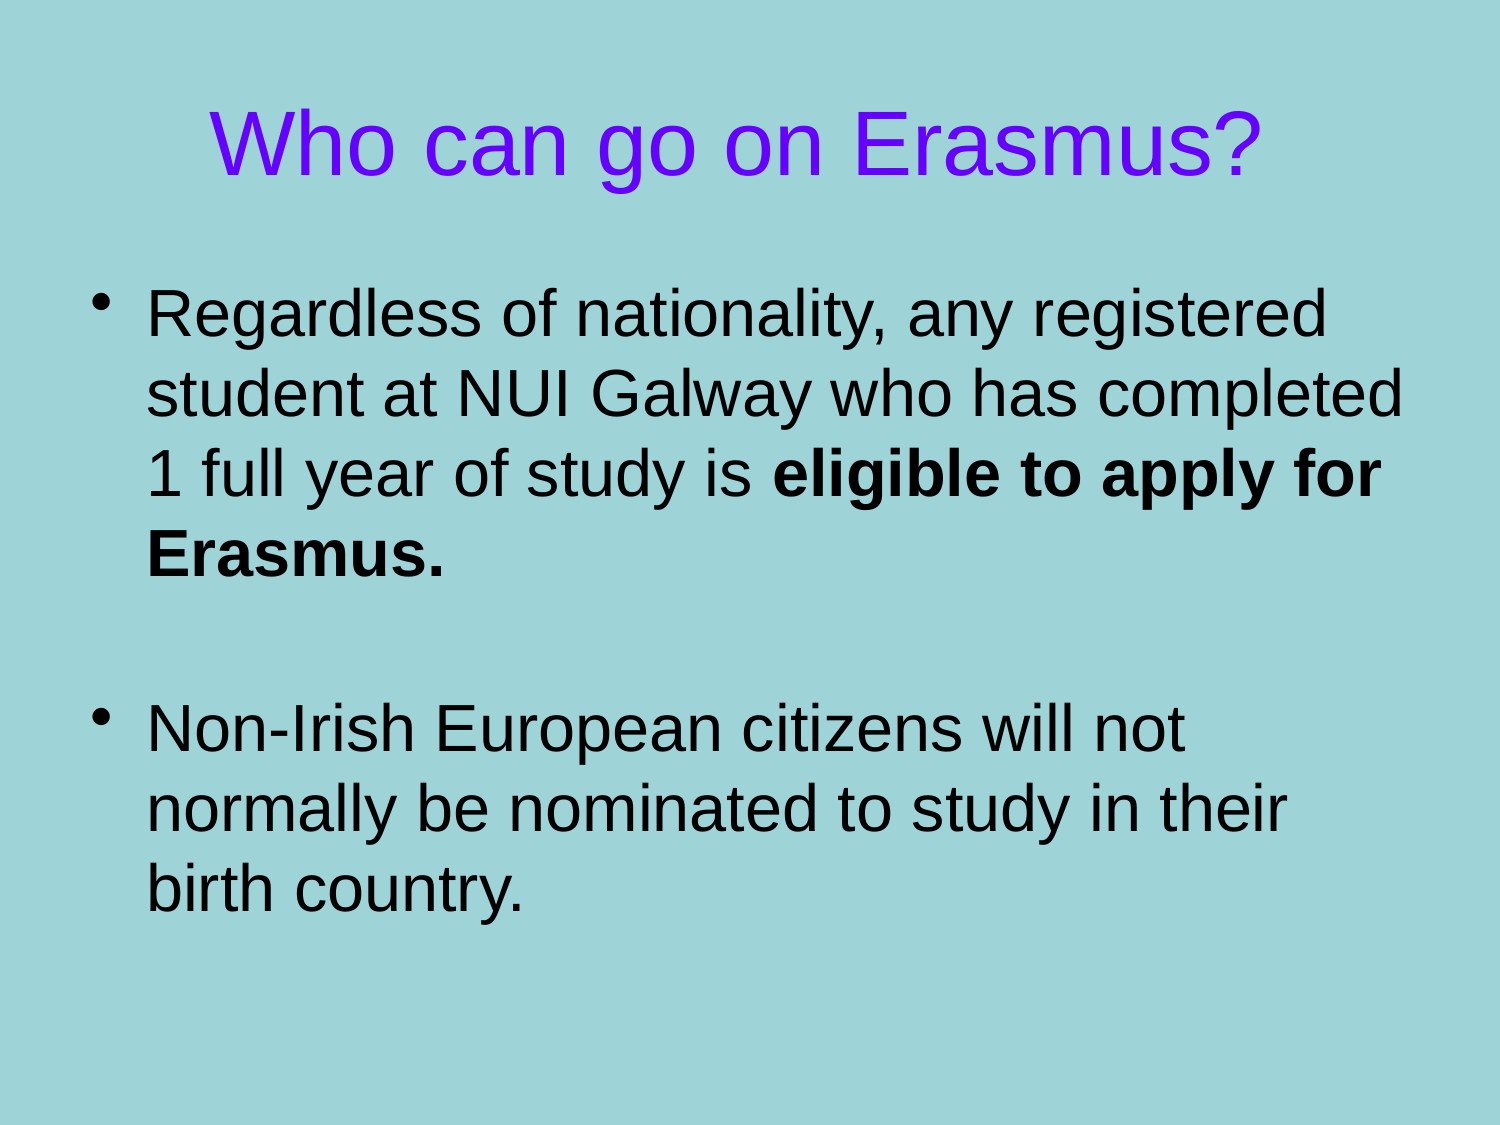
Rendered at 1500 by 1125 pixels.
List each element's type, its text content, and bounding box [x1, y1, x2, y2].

list Regardless of nationality, any registered student at NUI Galway who has completed 1 full year of study is eligible to apply for Erasmus. Non-Irish European citizens will not normally be nominated to study in their birth country. [74, 262, 1426, 1006]
title Who can go on Erasmus? [74, 44, 1426, 233]
